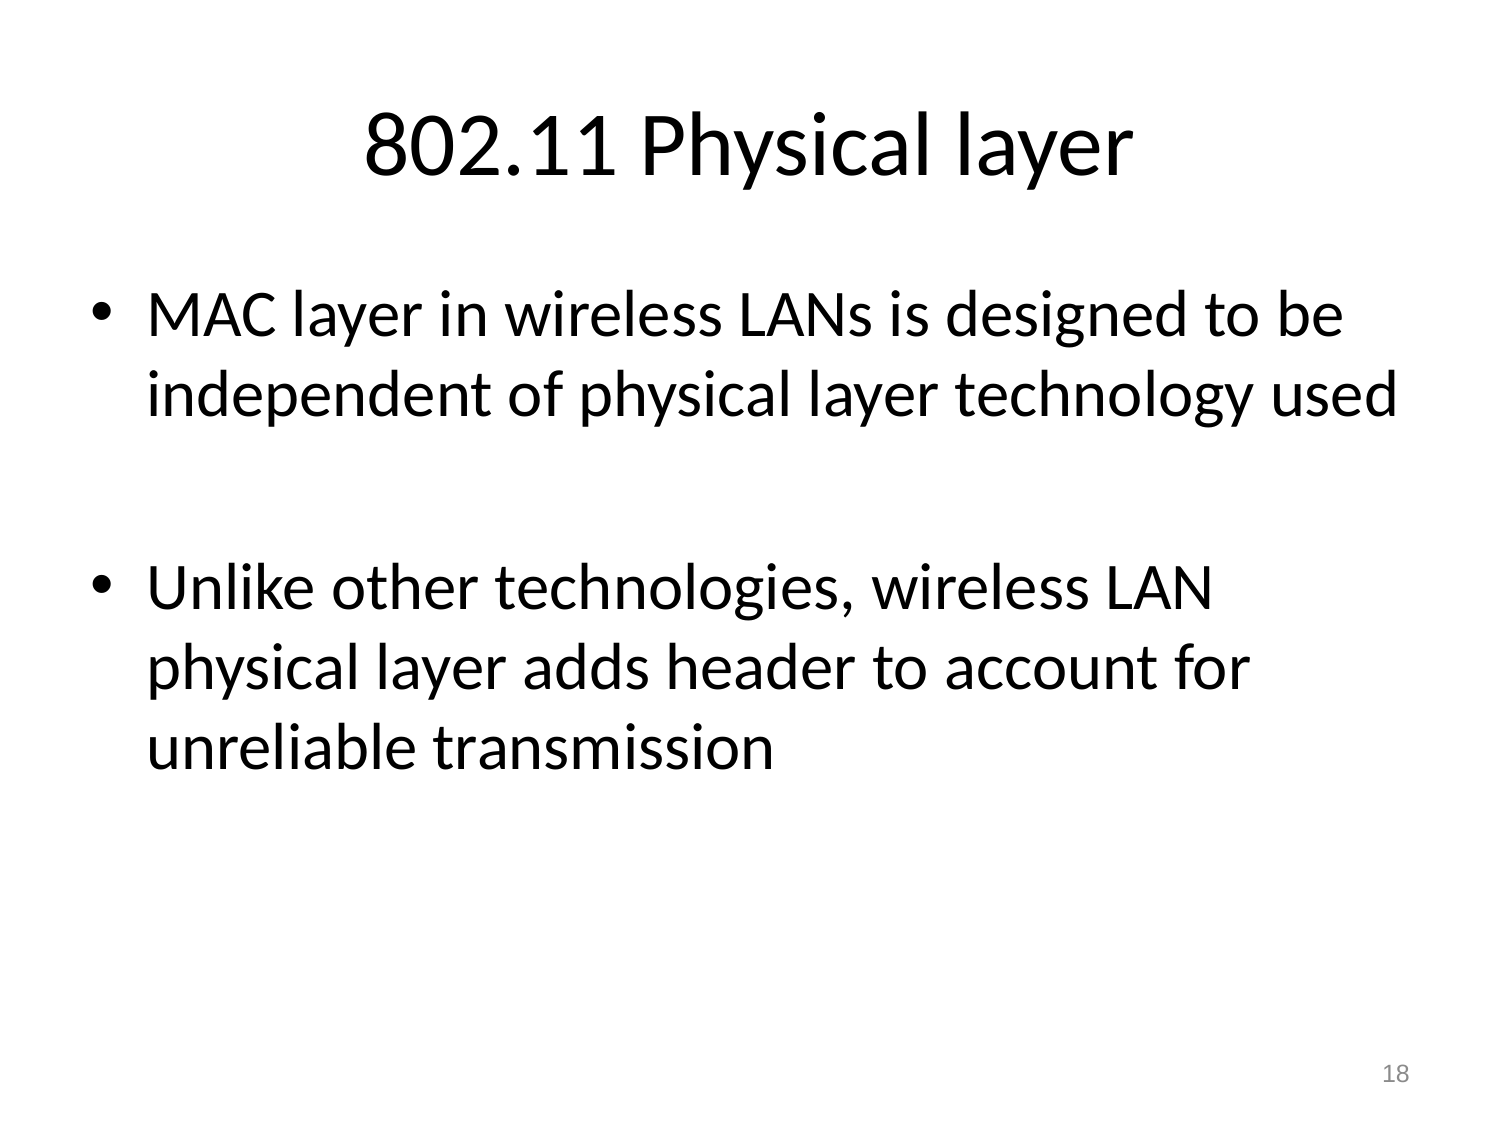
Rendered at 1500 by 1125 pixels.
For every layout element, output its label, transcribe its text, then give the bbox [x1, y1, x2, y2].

slide_number 18 [1074, 1042, 1425, 1103]
list MAC layer in wireless LANs is designed to be independent of physical layer technology used Unlike other technologies, wireless LAN physical layer adds header to account for unreliable transmission [74, 262, 1426, 1006]
title 802.11 Physical layer [74, 44, 1426, 233]
